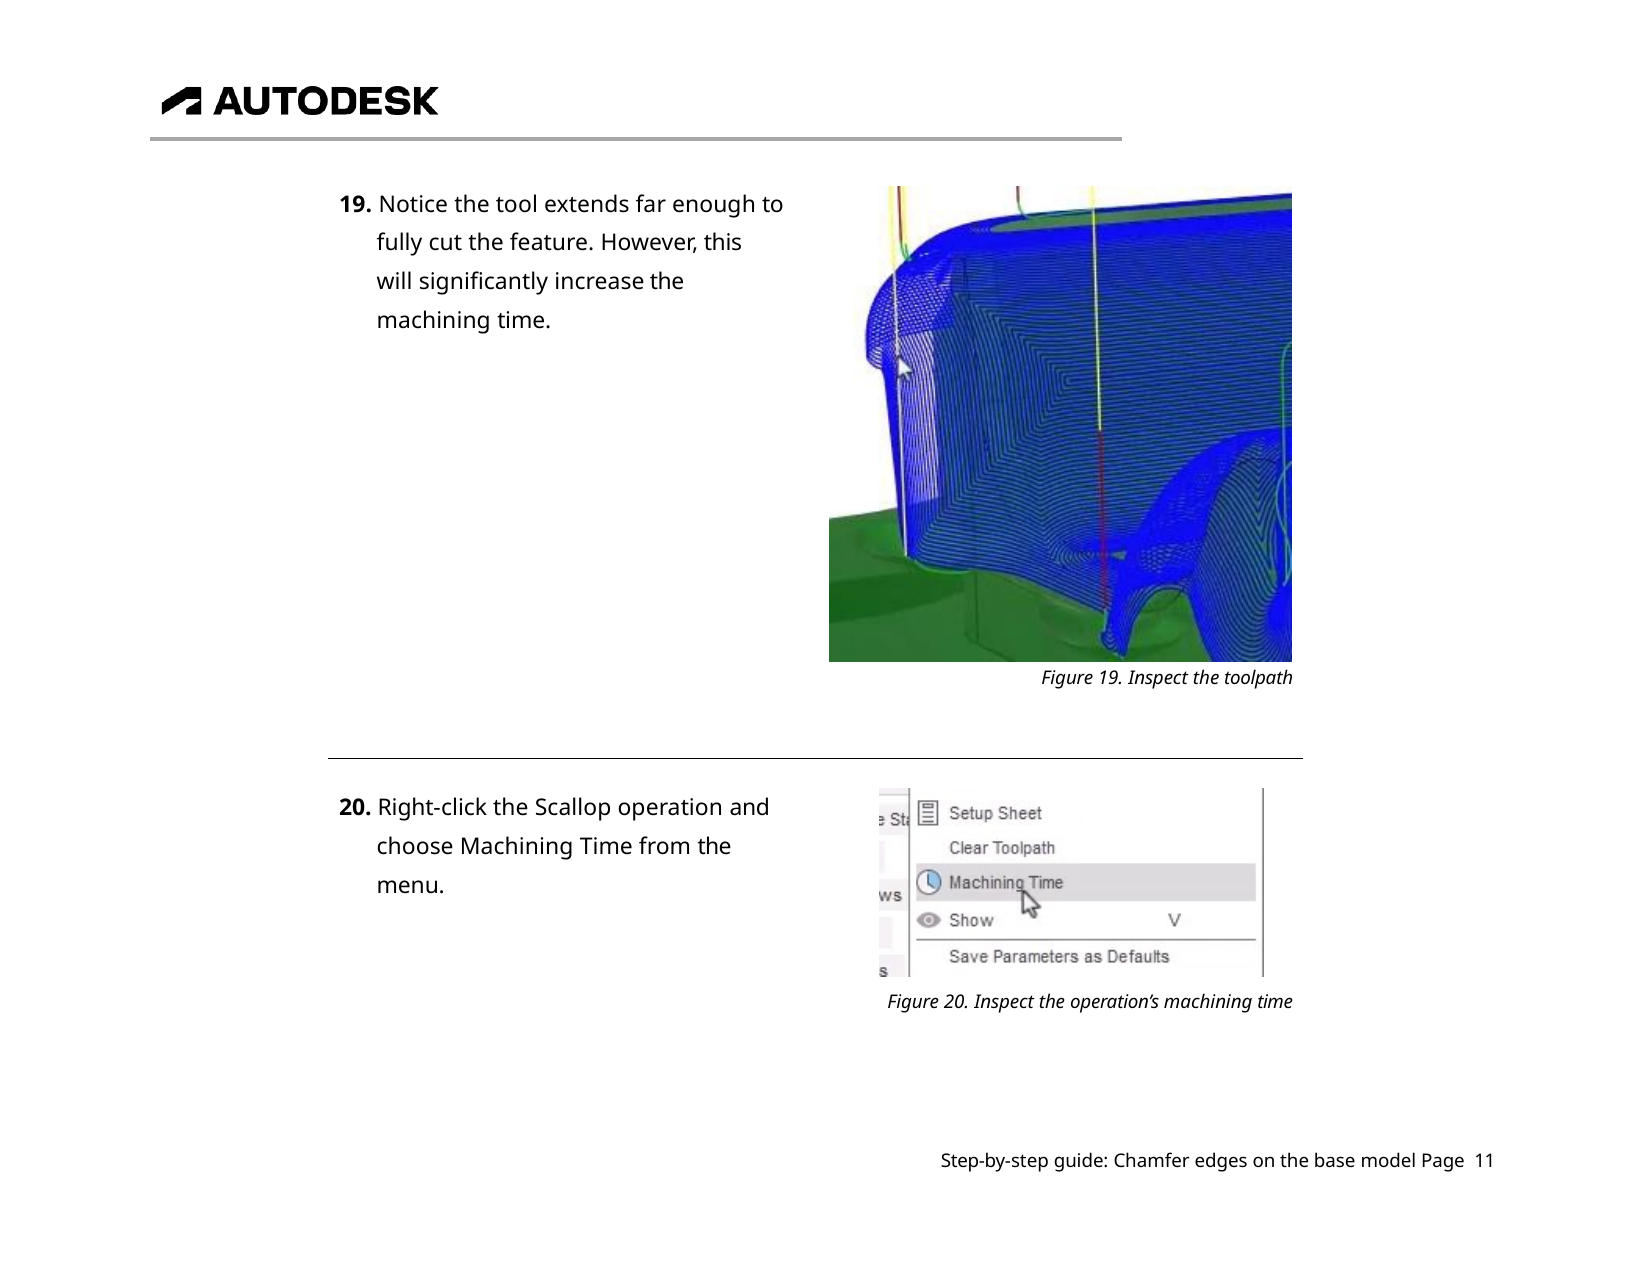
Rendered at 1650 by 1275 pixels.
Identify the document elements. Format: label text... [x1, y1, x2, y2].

table_header Figure 19. Inspect the toolpath [806, 187, 1303, 758]
table_cell Figure 20. Inspect the operation’s machining time [806, 759, 1303, 1022]
picture [879, 788, 1264, 977]
table_cell 20. Right-click the Scallop operation and choose Machining Time from the menu. [328, 759, 806, 1022]
slide_number Step-by-step guide: Chamfer edges on the base model Page 10 [938, 1145, 1509, 1275]
table_header 19. Notice the tool extends far enough to fully cut the feature. However, this will significantly increase the machining time. [328, 187, 806, 758]
picture [829, 186, 1292, 662]
picture [161, 86, 439, 115]
